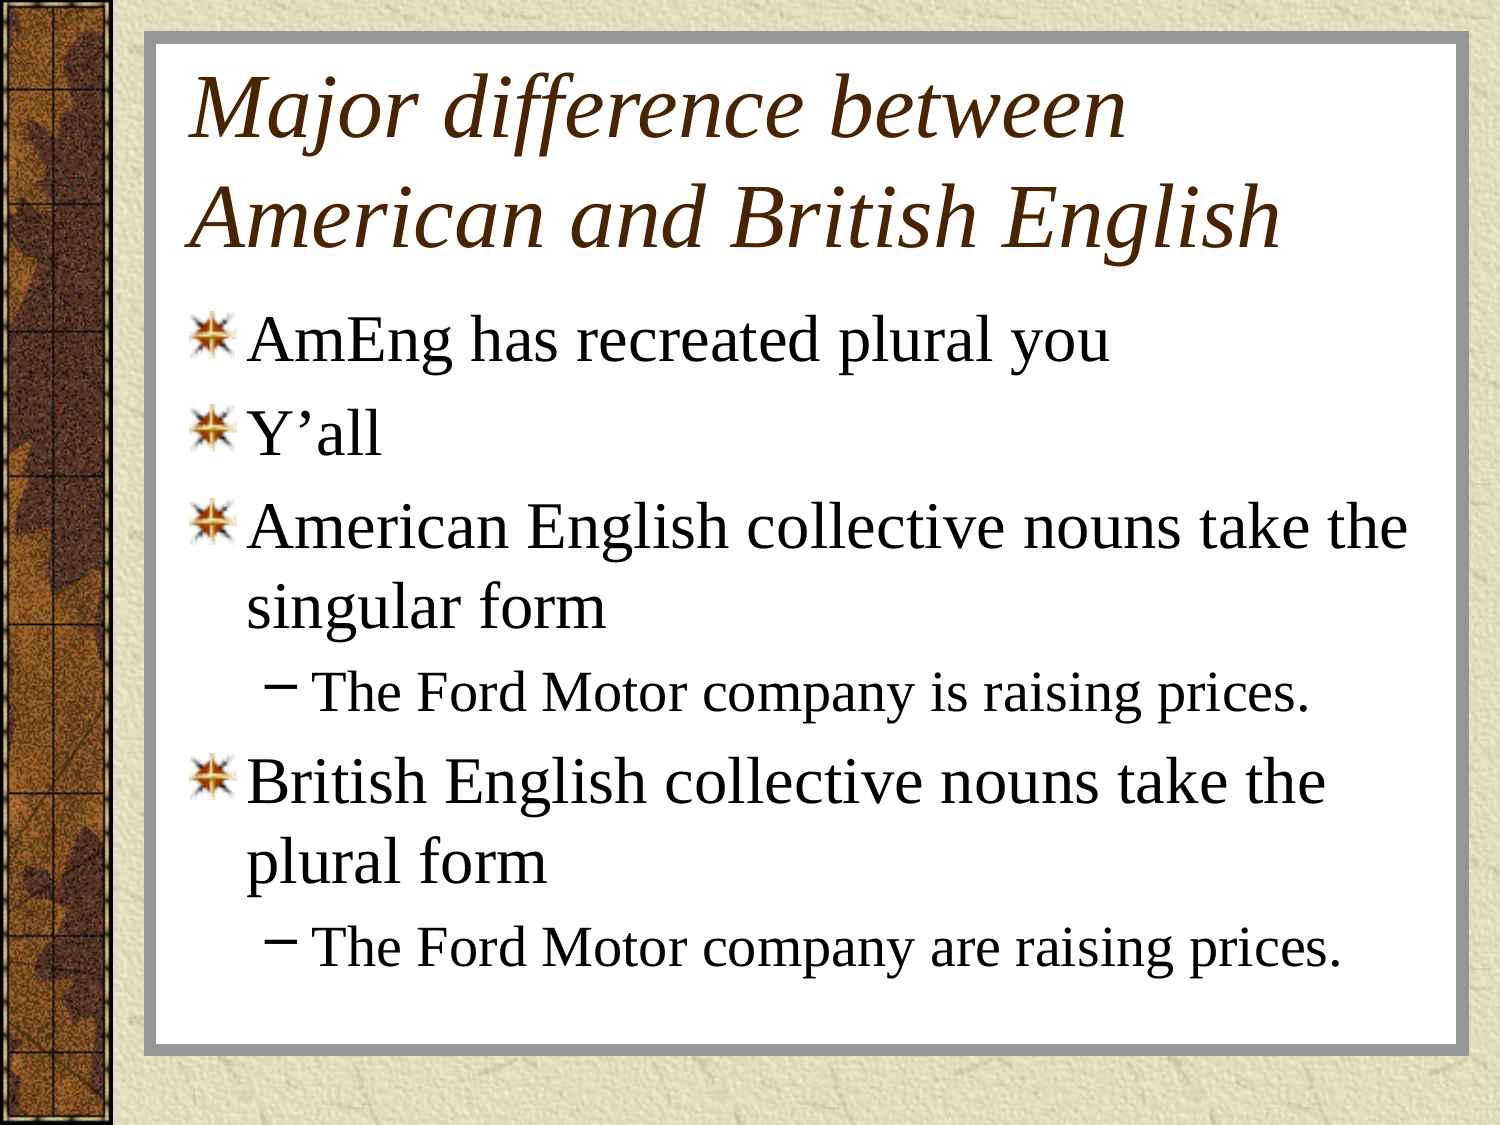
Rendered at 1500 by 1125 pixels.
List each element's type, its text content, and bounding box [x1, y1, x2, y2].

picture [0, 0, 1500, 1125]
list AmEng has recreated plural you Y’all American English collective nouns take the singular form The Ford Motor company is raising prices. British English collective nouns take the plural form The Ford Motor company are raising prices. [174, 287, 1450, 963]
title Major difference between American and British English [174, 62, 1450, 250]
